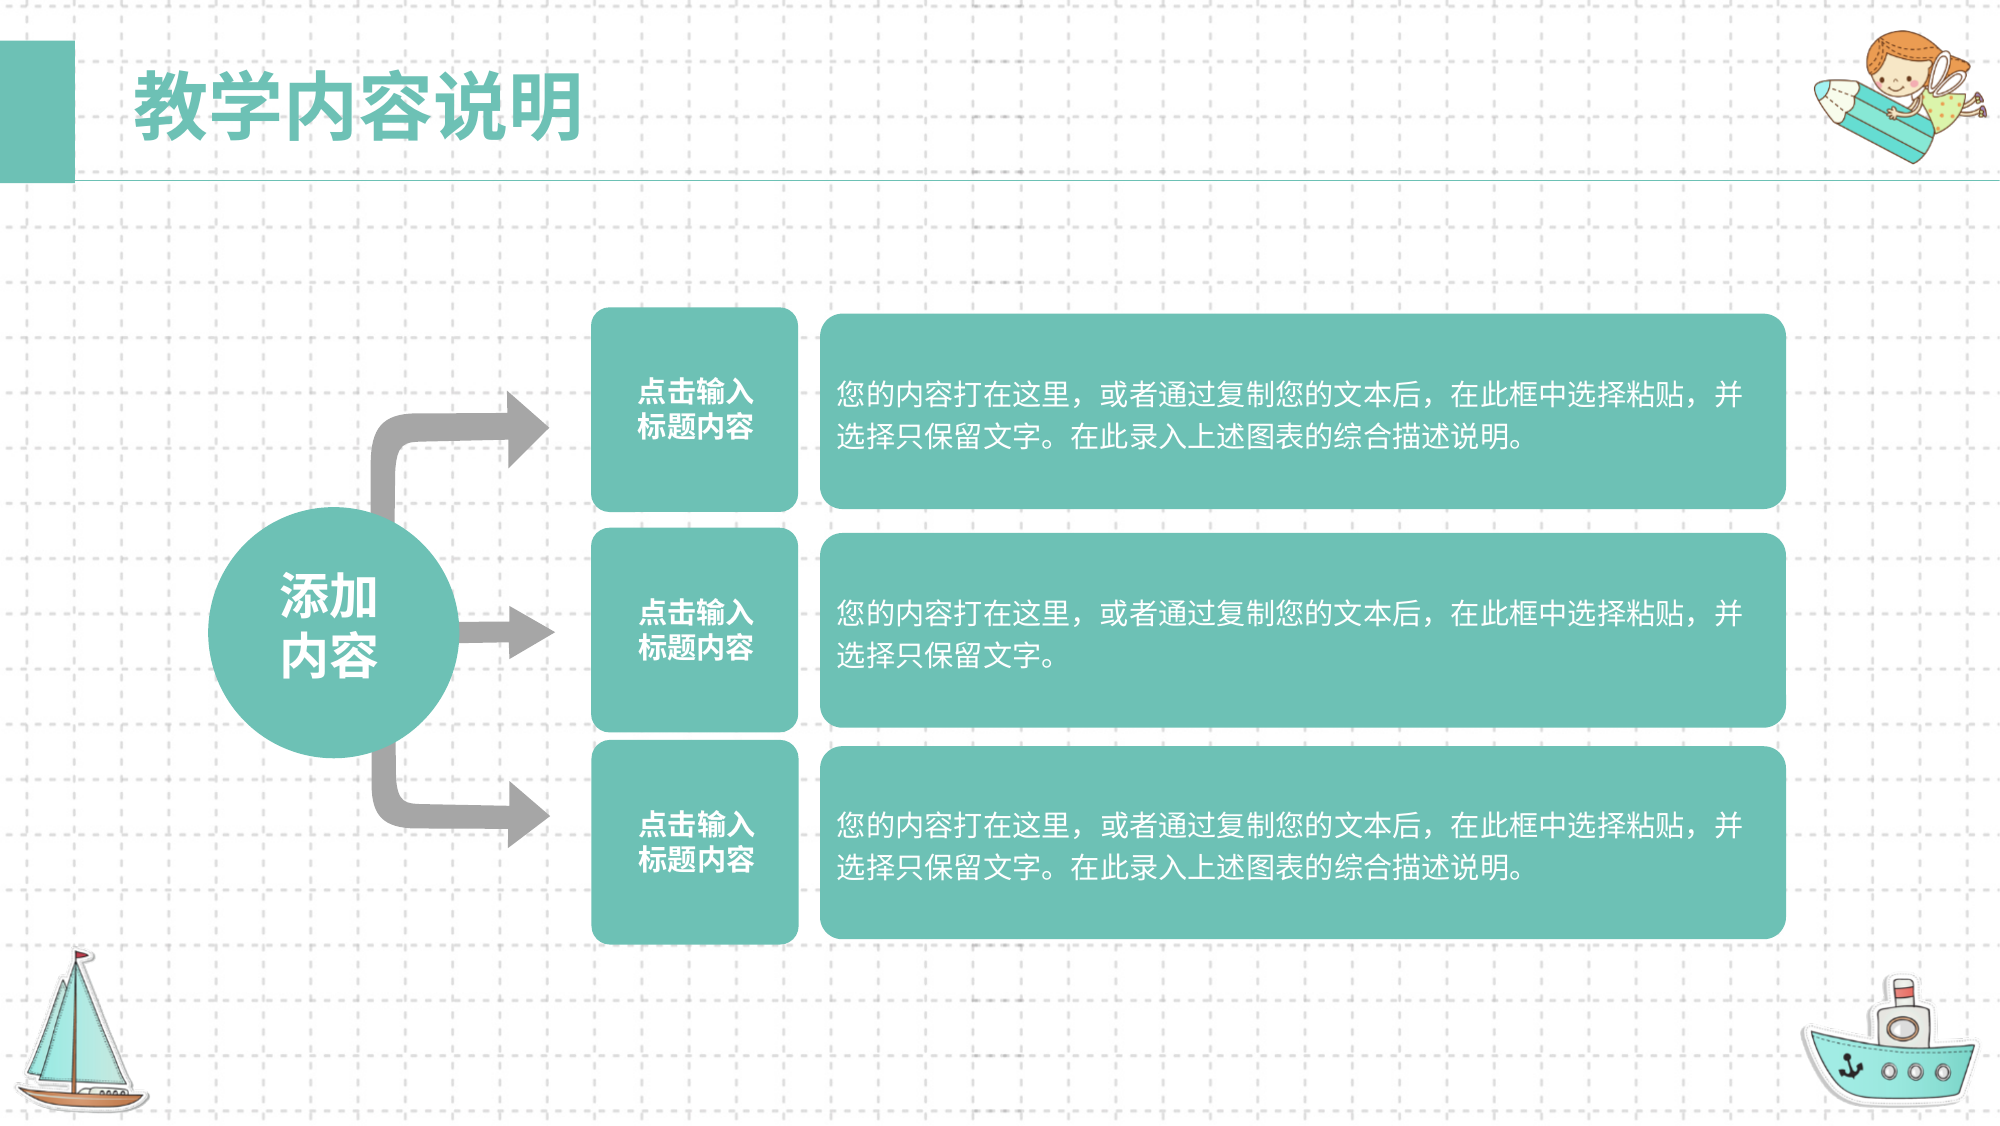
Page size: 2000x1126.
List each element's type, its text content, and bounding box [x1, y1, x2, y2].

text_box [460, 605, 556, 660]
text_box 您的内容打在这里，或者通过复制您的文本后，在此框中选择粘贴，并选择只保留文字。在此录入上述图表的综合描述说明。 [820, 746, 1787, 940]
text_box 您的内容打在这里，或者通过复制您的文本后，在此框中选择粘贴，并选择只保留文字。在此录入上述图表的综合描述说明。 [820, 313, 1787, 510]
picture [0, 0, 2000, 9]
text_box 点击输入标题内容 [612, 610, 781, 648]
text_box 点击输入标题内容 [612, 390, 781, 428]
text_box [207, 506, 461, 760]
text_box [226, 556, 435, 694]
text_box 您的内容打在这里，或者通过复制您的文本后，在此框中选择粘贴，并选择只保留文字。 [820, 532, 1787, 728]
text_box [0, 9, 2000, 184]
text_box [589, 306, 800, 514]
text_box [370, 390, 550, 521]
text_box [371, 744, 551, 849]
text_box [590, 738, 800, 946]
text_box [590, 526, 800, 734]
picture [0, 184, 2000, 1126]
text_box 点击输入标题内容 [613, 822, 781, 860]
